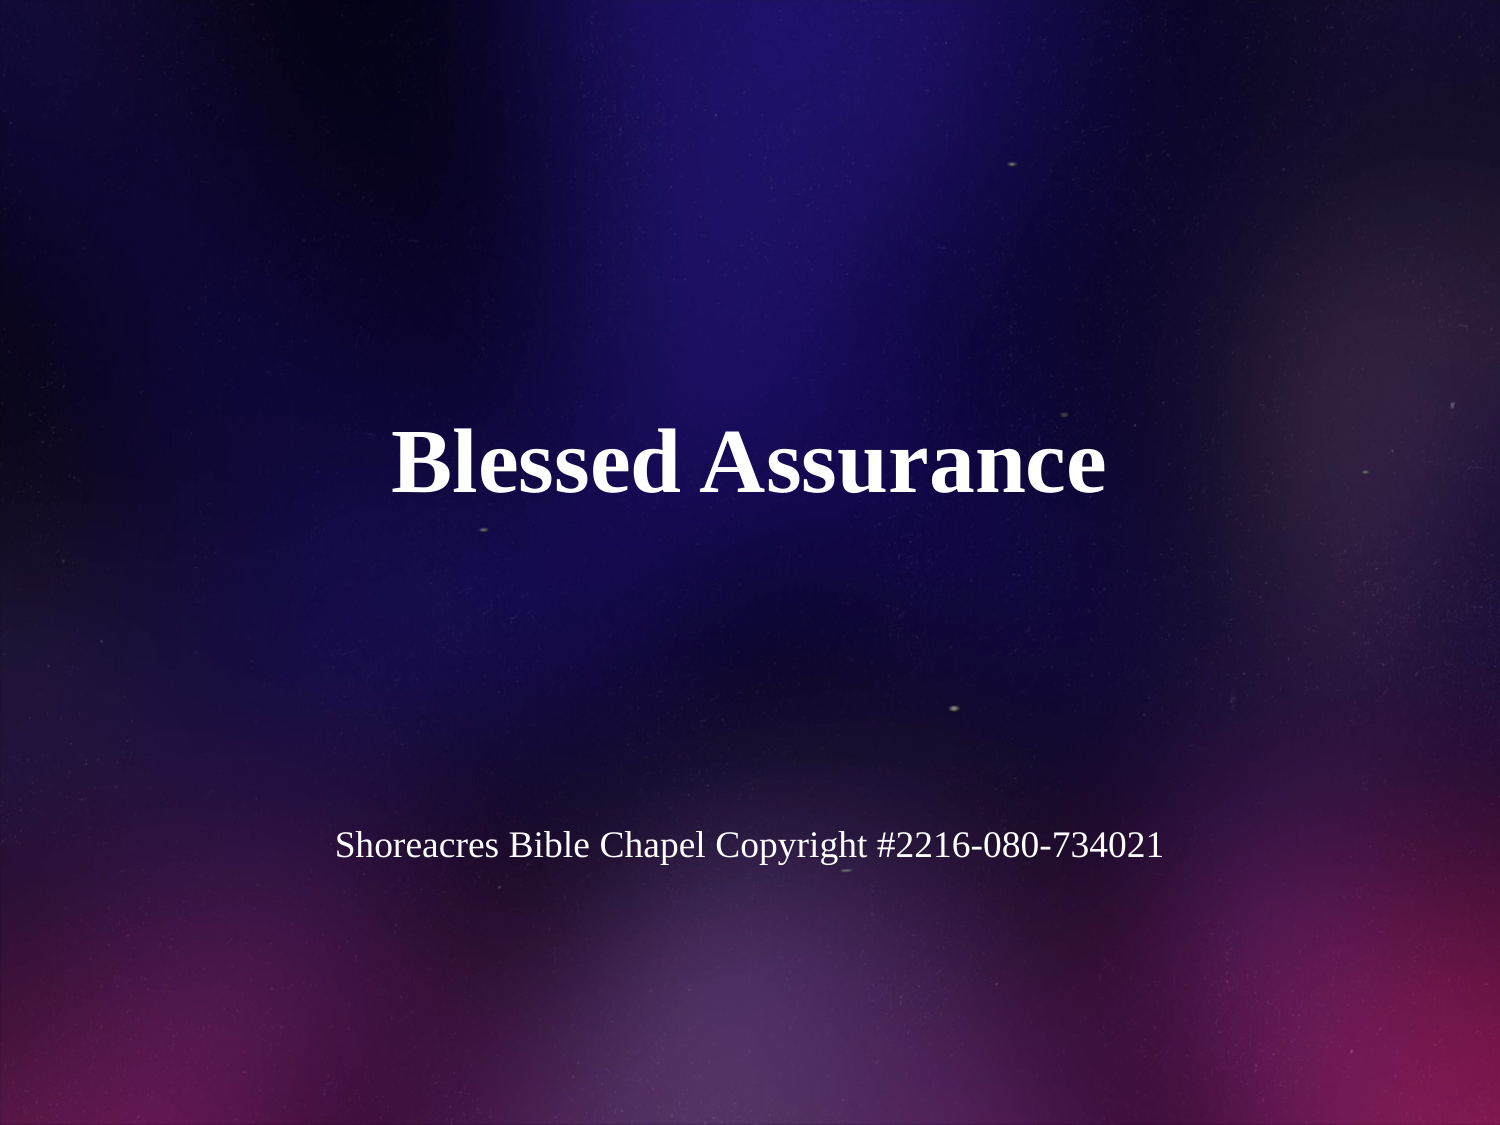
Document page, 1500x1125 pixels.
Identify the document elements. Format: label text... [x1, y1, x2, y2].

title Blessed Assurance [112, 362, 1388, 550]
subtitle Shoreacres Bible Chapel Copyright #2216-080-734021 [225, 812, 1275, 1100]
picture [0, 0, 1500, 1125]
